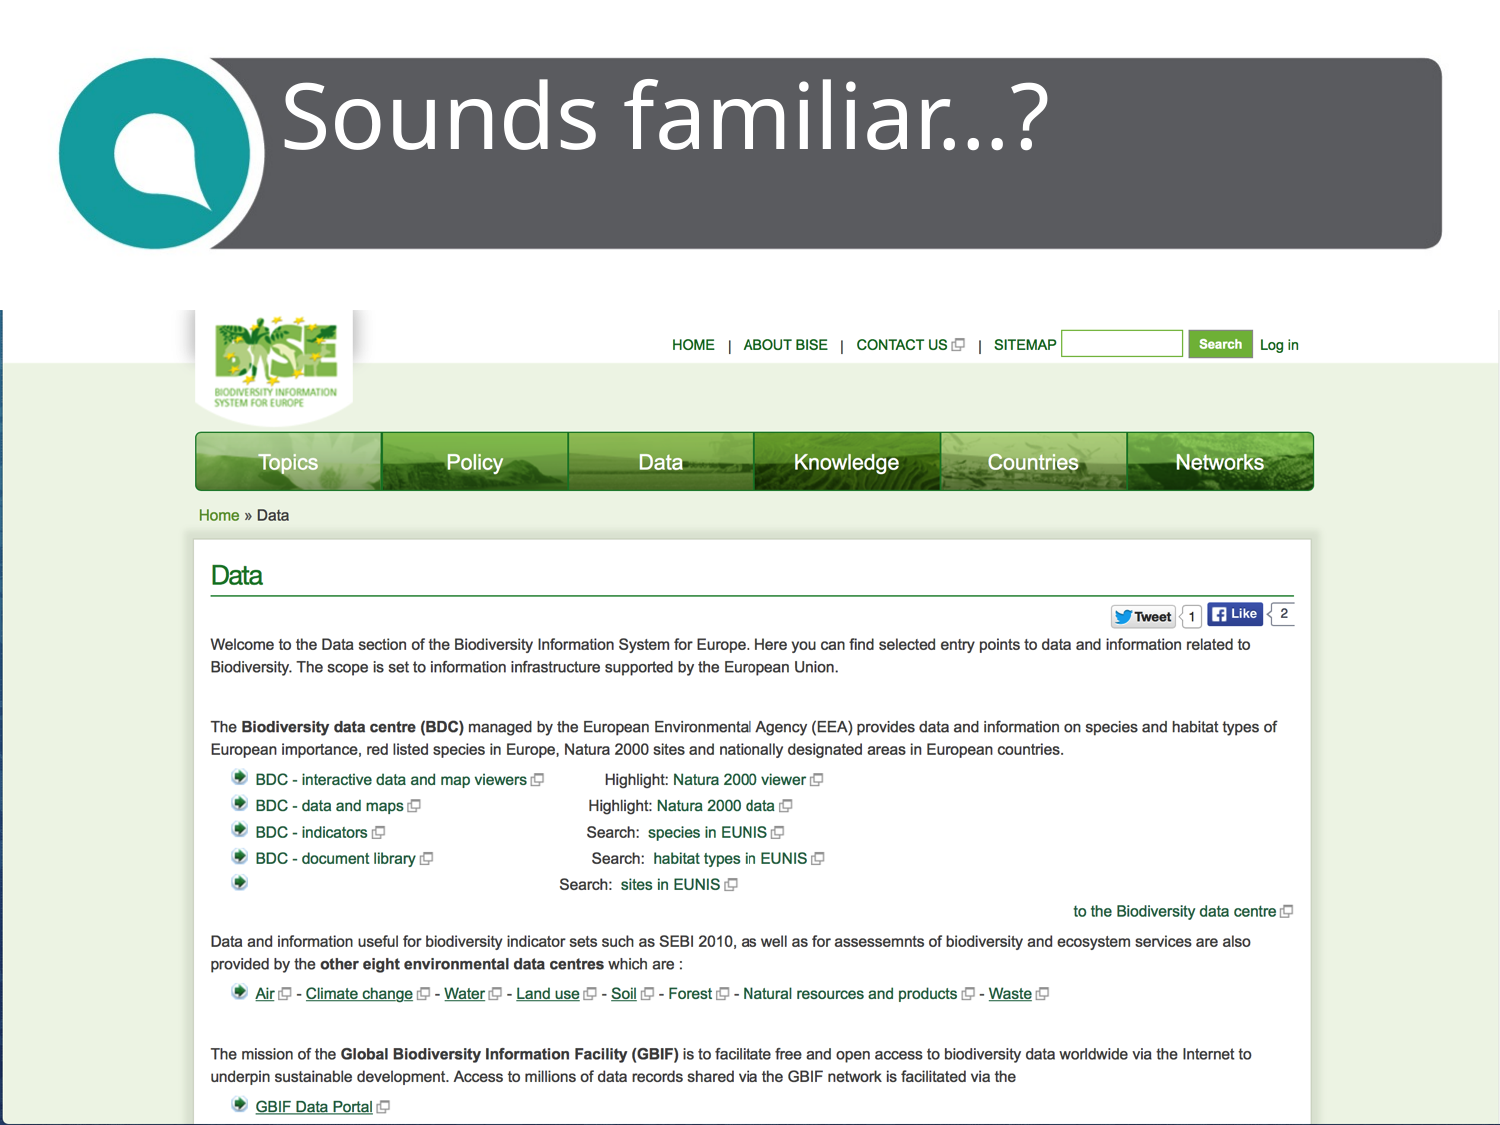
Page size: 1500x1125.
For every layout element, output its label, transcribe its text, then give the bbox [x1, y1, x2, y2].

picture [0, 0, 1500, 1125]
title Sounds familiar…? [265, 73, 1418, 252]
